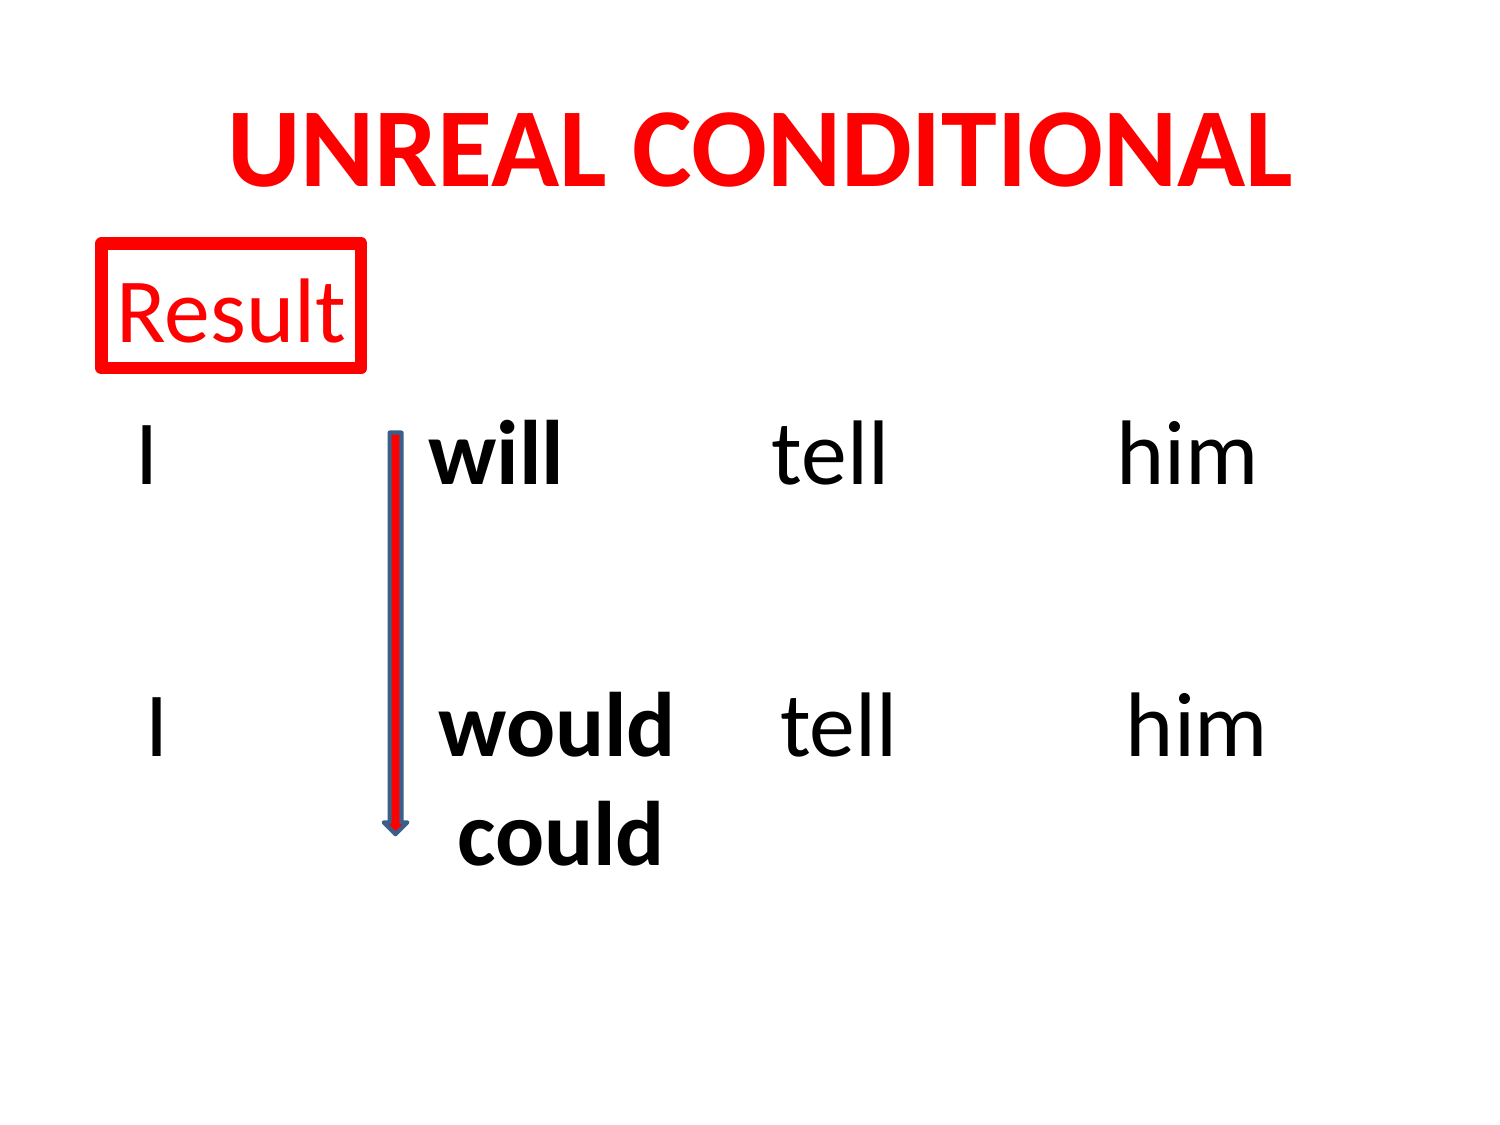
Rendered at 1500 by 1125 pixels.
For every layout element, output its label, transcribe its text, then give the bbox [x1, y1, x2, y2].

text_box I will tell him [100, 385, 1329, 620]
text_box Result [101, 243, 362, 369]
text_box I would tell him could [130, 656, 1304, 892]
text_box UNREAL CONDITIONAL [212, 66, 1310, 217]
text_box [381, 430, 410, 837]
